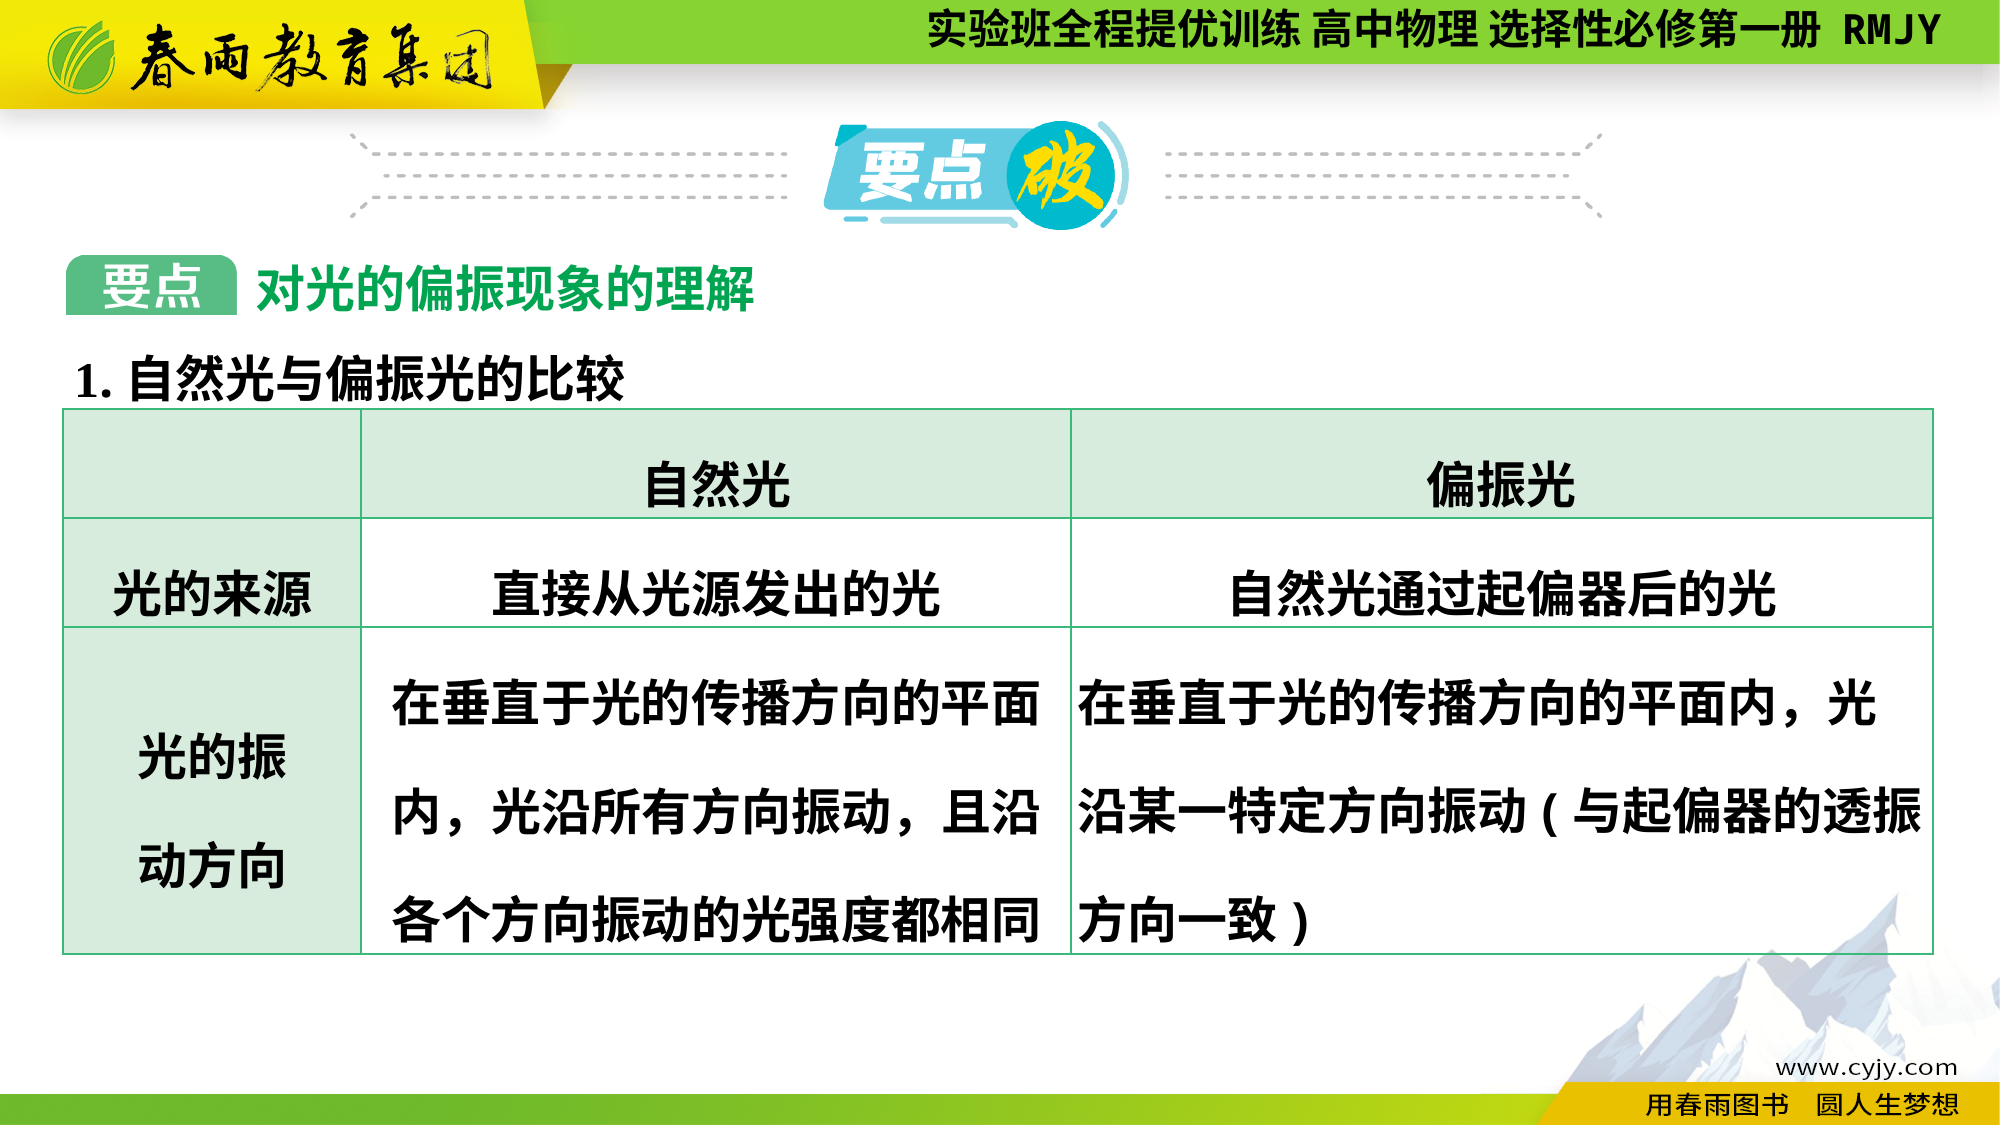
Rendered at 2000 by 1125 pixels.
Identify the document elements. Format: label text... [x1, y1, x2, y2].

table_cell 在垂直于光的传播方向的平面内，光沿某一特定方向振动(与起偏器的透振方向一致) [1072, 628, 1932, 953]
table_cell 自然光通过起偏器后的光 [1072, 519, 1932, 626]
list 对光的偏振现象的理解 1.自然光与偏振光的比较 [59, 219, 1944, 406]
table_cell 在垂直于光的传播方向的平面内，光沿所有方向振动，且沿各个方向振动的光强度都相同 [362, 628, 1070, 953]
table_cell 光的来源 [64, 519, 360, 626]
table_header 偏振光 [1072, 410, 1932, 517]
picture [0, 0, 2000, 1125]
table_cell 光的振 动方向 [64, 628, 360, 953]
table_cell 直接从光源发出的光 [362, 519, 1070, 626]
table_header [64, 410, 360, 517]
table_header 自然光 [362, 410, 1070, 517]
